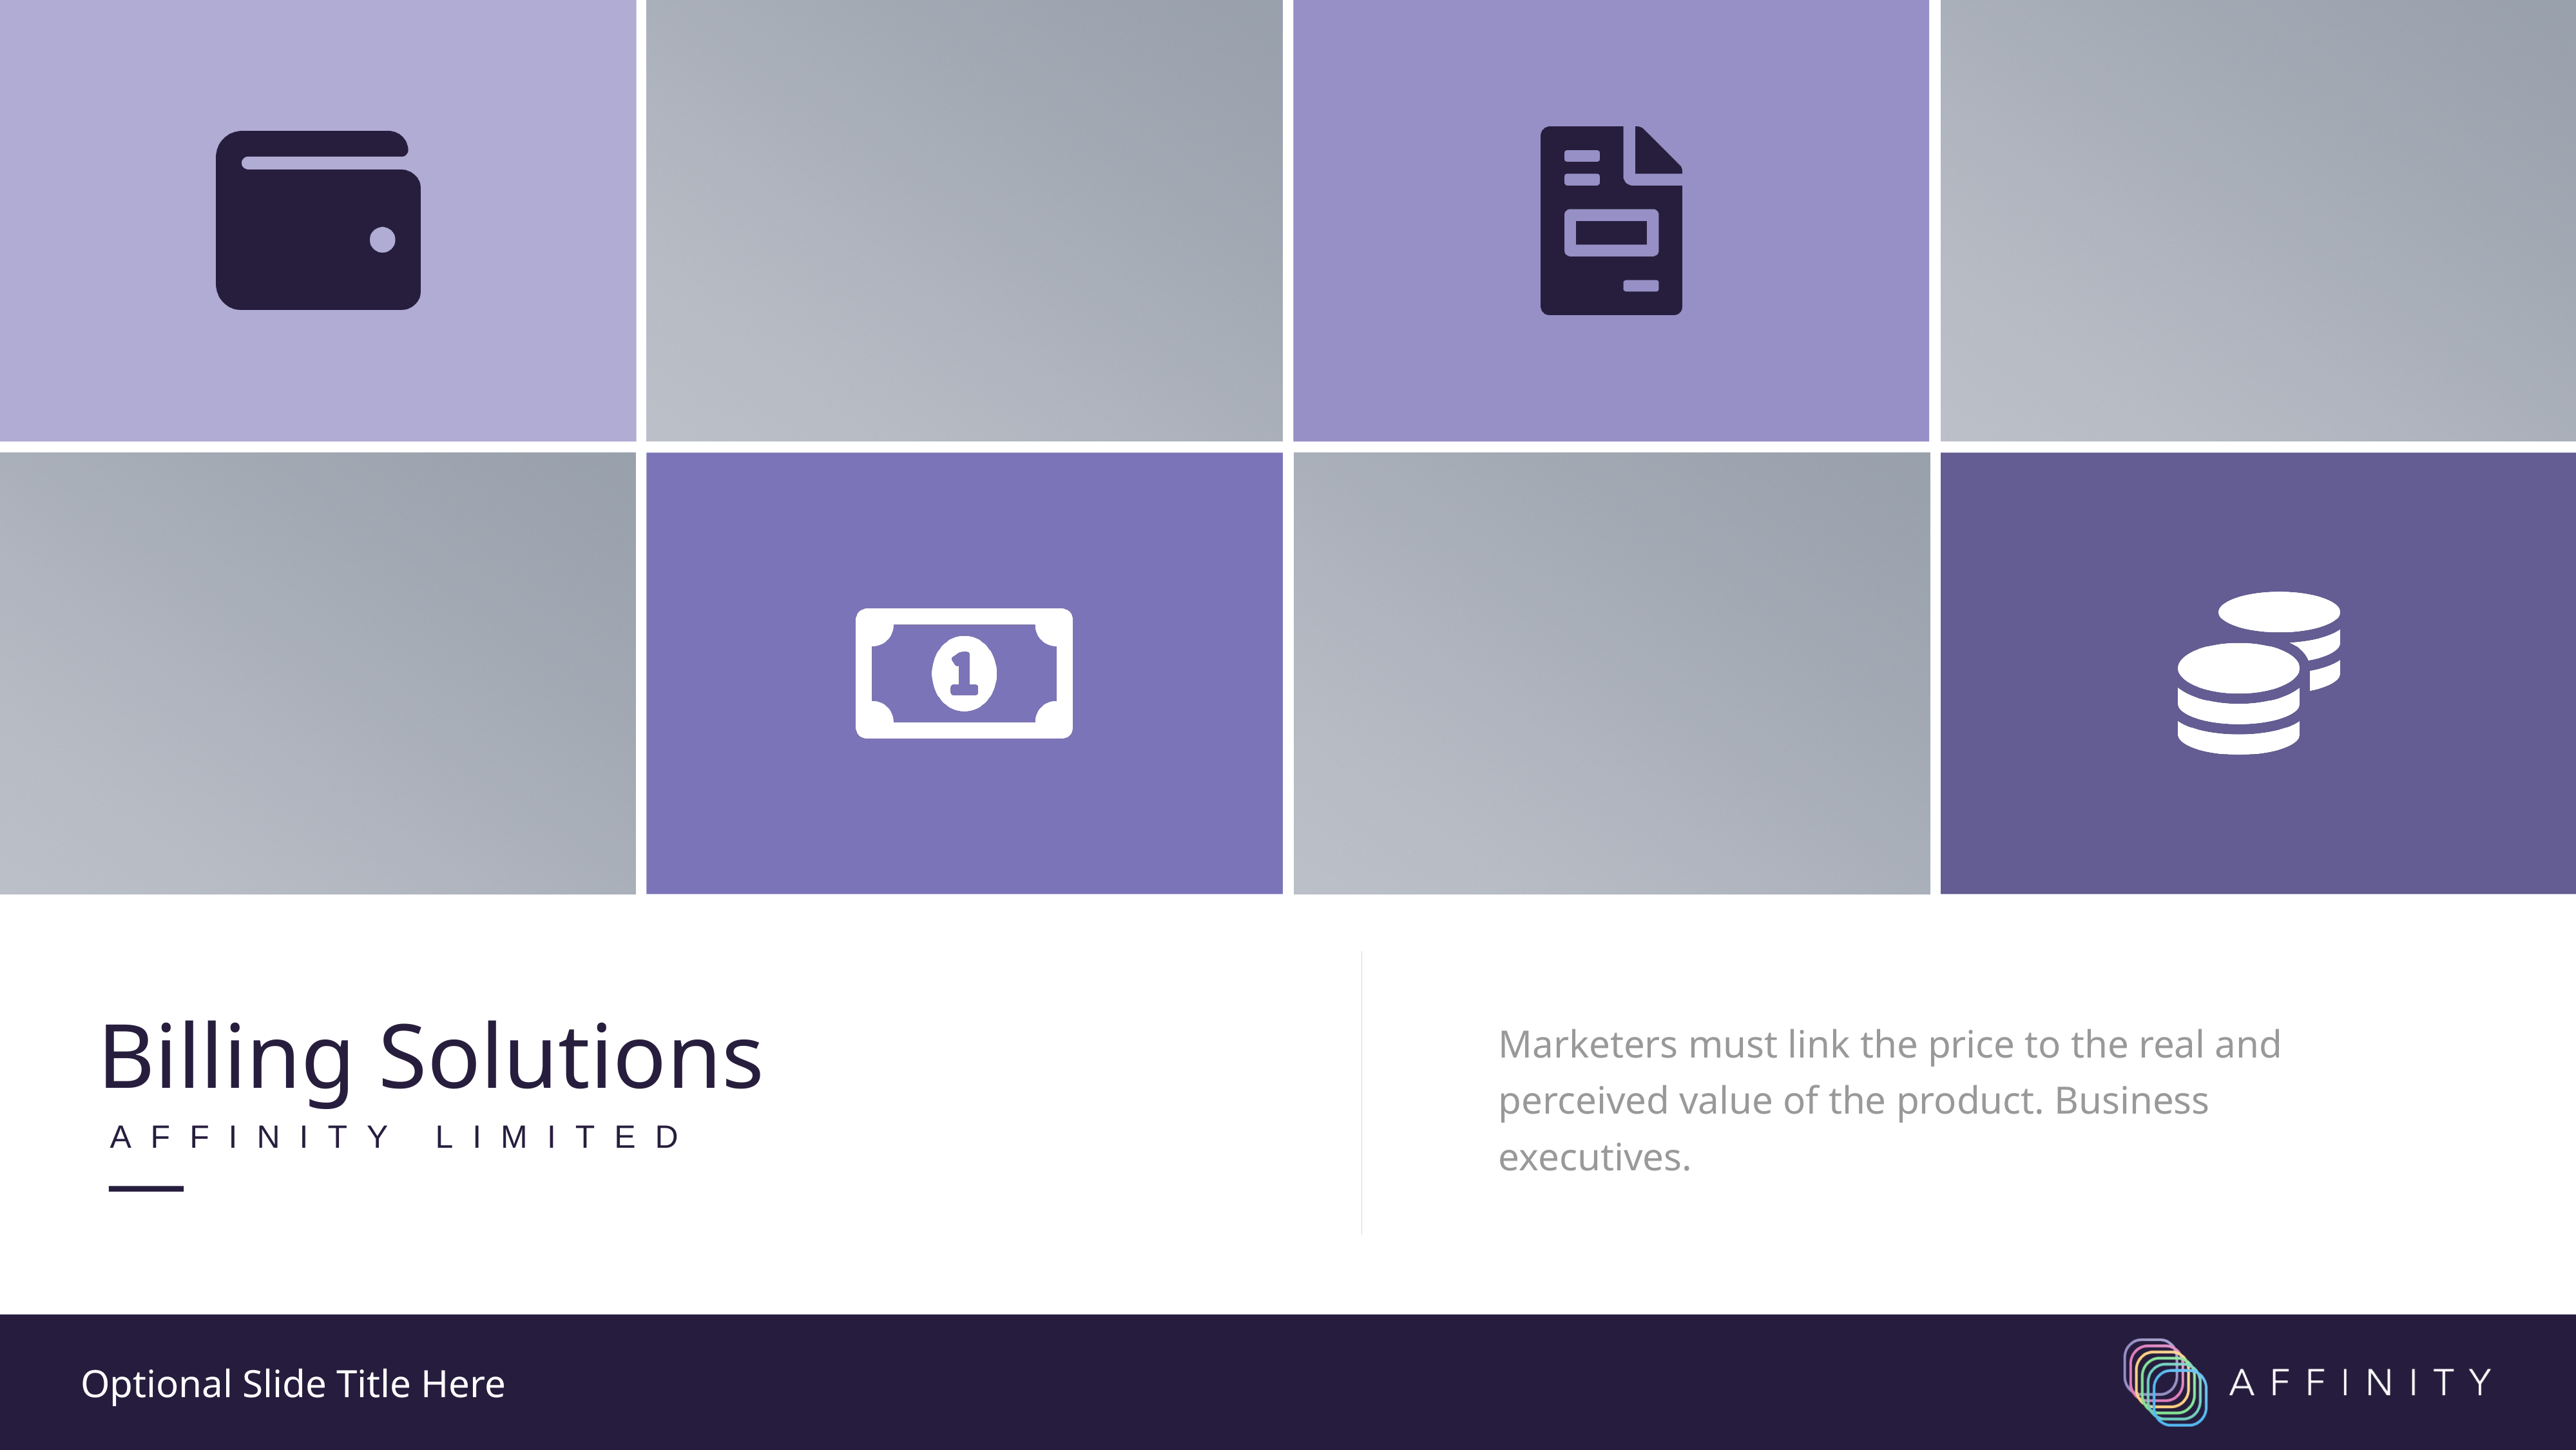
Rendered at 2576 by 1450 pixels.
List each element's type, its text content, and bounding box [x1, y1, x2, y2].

picture [1294, 452, 1930, 894]
text_box AFFINITY LIMITED [105, 1111, 1008, 1160]
picture [2177, 592, 2341, 755]
text_box Billing Solutions [93, 994, 1230, 1111]
picture [2121, 1335, 2494, 1430]
picture [1541, 126, 1682, 315]
text_box Marketers must link the price to the real and perceived value of the product. Business executives. [1494, 1003, 2392, 1183]
text_box [1941, 452, 2576, 894]
text_box [646, 452, 1283, 894]
picture [216, 131, 421, 311]
text_box [1293, 0, 1930, 442]
text_box [0, 0, 637, 442]
picture [0, 452, 636, 894]
text_box [108, 1186, 184, 1192]
picture [856, 608, 1073, 739]
picture [646, 0, 1283, 442]
picture [1940, 0, 2576, 442]
text_box Optional Slide Title Here [75, 1355, 1131, 1410]
